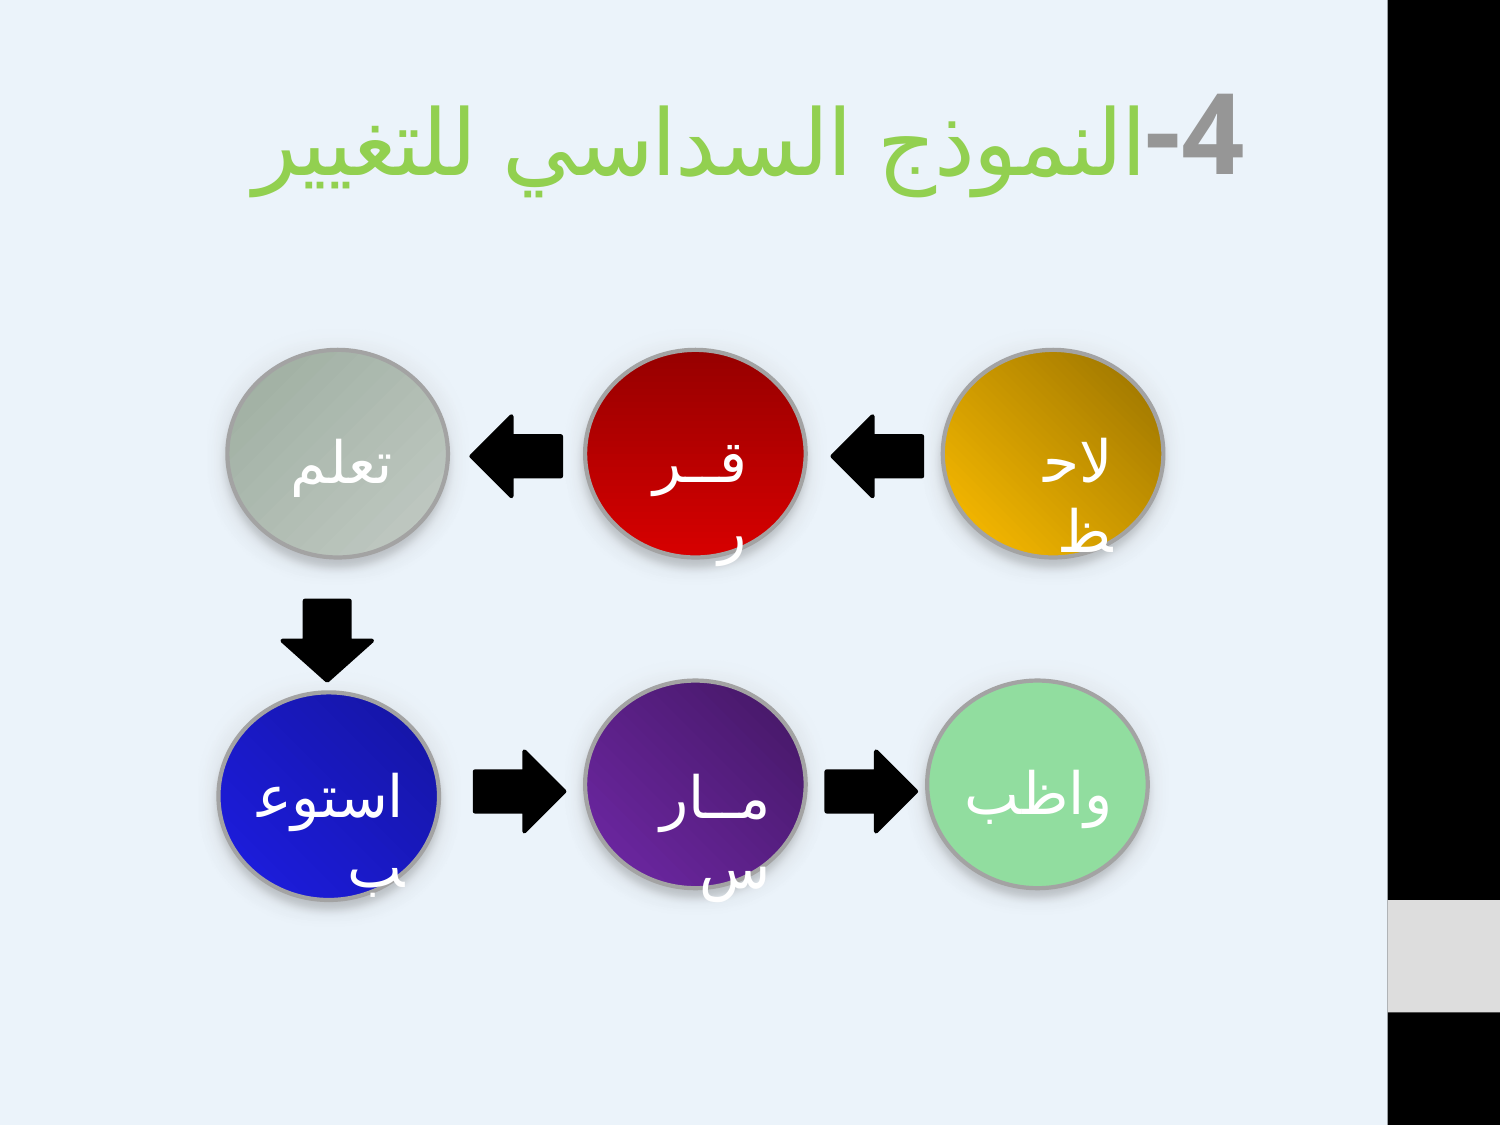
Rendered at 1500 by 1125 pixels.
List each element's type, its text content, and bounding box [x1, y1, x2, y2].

text_box تعلم [270, 417, 408, 503]
text_box [469, 414, 564, 499]
text_box 4- [1127, 54, 1261, 205]
text_box [225, 347, 451, 560]
text_box [280, 598, 374, 683]
text_box لاحظ [986, 416, 1128, 572]
text_box [588, 678, 808, 848]
text_box [472, 749, 567, 834]
text_box [925, 678, 1150, 891]
text_box مــارس [585, 753, 786, 908]
text_box [227, 690, 442, 858]
text_box استوعب [198, 751, 420, 907]
text_box [583, 347, 808, 541]
title النموذج السداسي للتغيير [75, 45, 1325, 233]
text_box قــرر [631, 416, 762, 572]
text_box [940, 347, 1166, 539]
text_box [824, 749, 919, 834]
text_box واظب [942, 748, 1128, 834]
text_box [830, 414, 925, 499]
